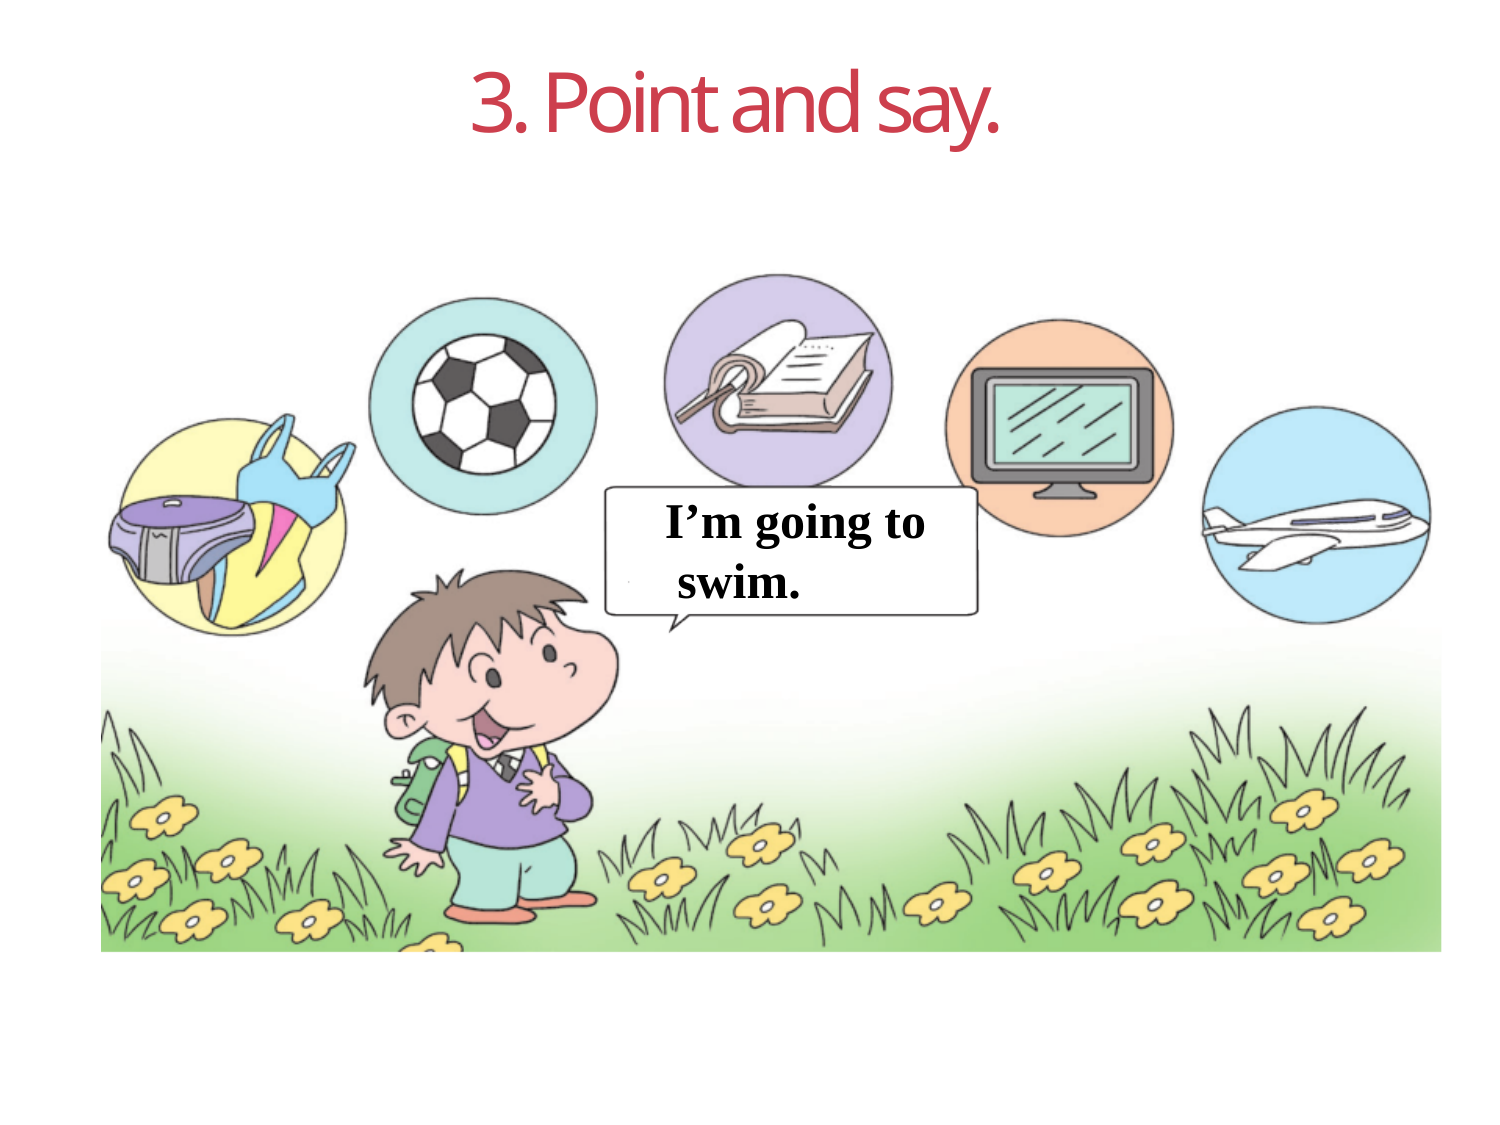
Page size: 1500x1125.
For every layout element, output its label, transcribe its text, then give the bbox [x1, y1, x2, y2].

picture [101, 265, 1445, 954]
text_box 3. Point and say. [454, 41, 1021, 157]
